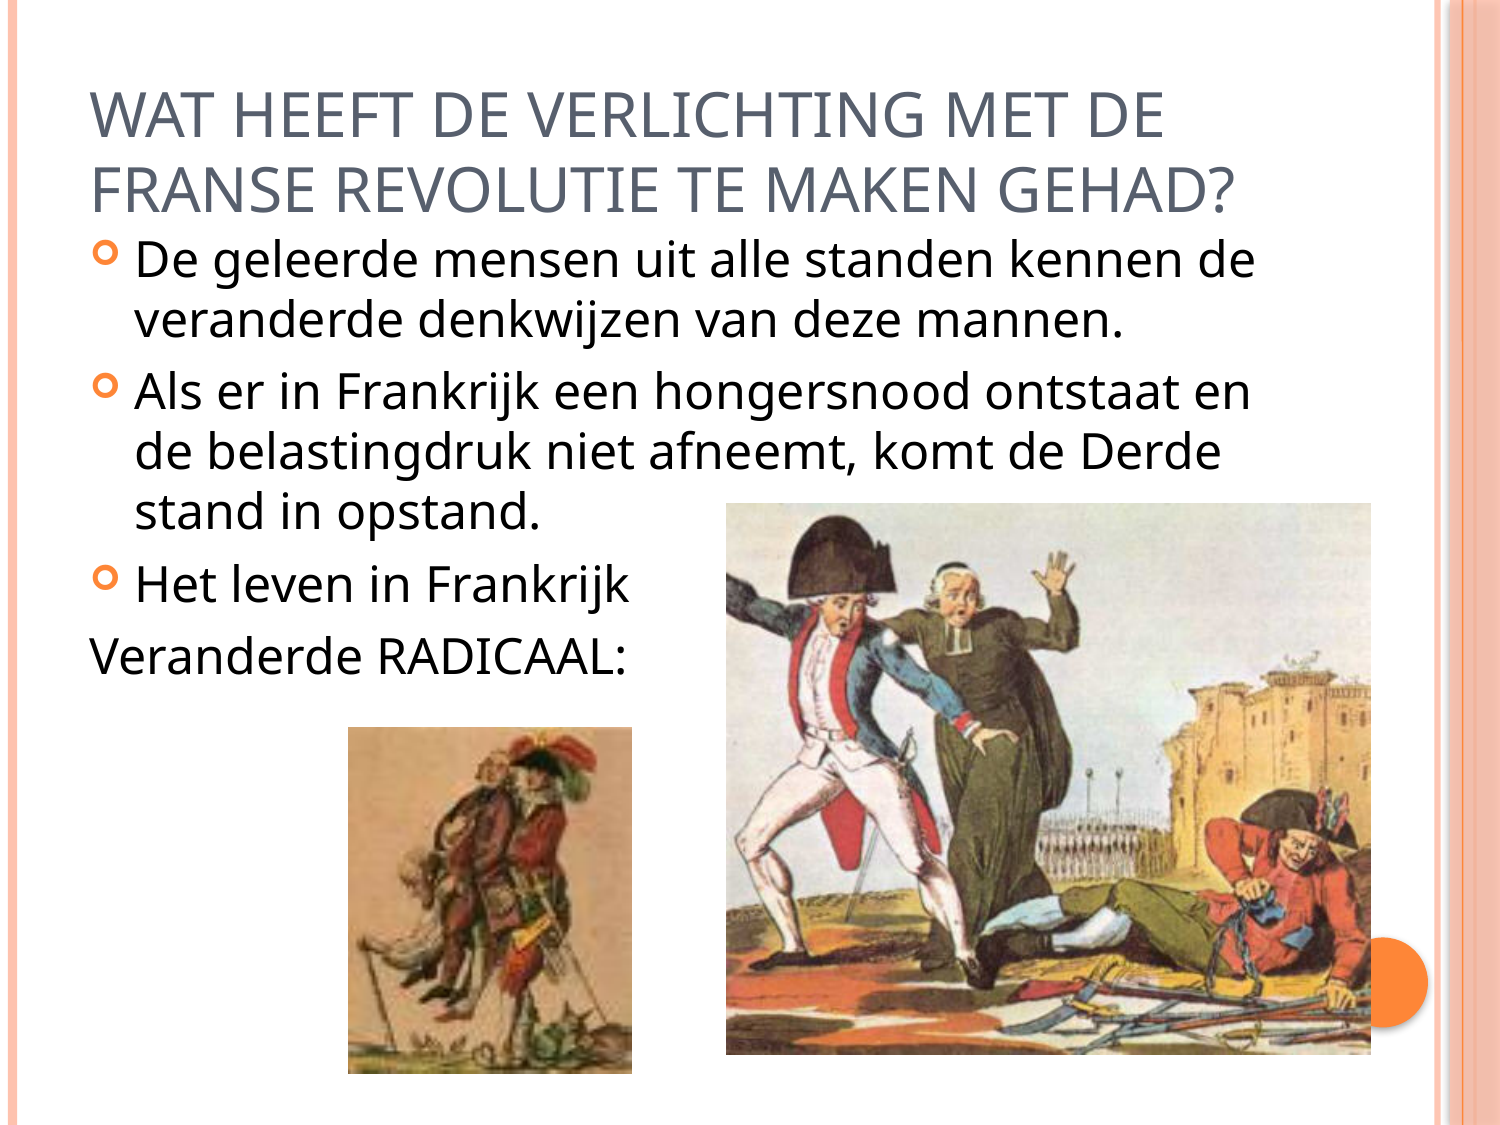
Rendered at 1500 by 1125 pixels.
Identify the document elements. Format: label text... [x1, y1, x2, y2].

list De geleerde mensen uit alle standen kennen de veranderde denkwijzen van deze mannen. Als er in Frankrijk een hongersnood ontstaat en de belastingdruk niet afneemt, komt de Derde stand in opstand. Het leven in Frankrijk Veranderde RADICAAL: [75, 219, 1300, 929]
picture [725, 502, 1372, 1055]
picture [347, 727, 633, 1075]
title Wat heeft de Verlichting met de Franse revolutie te maken gehad? [75, 45, 1300, 219]
